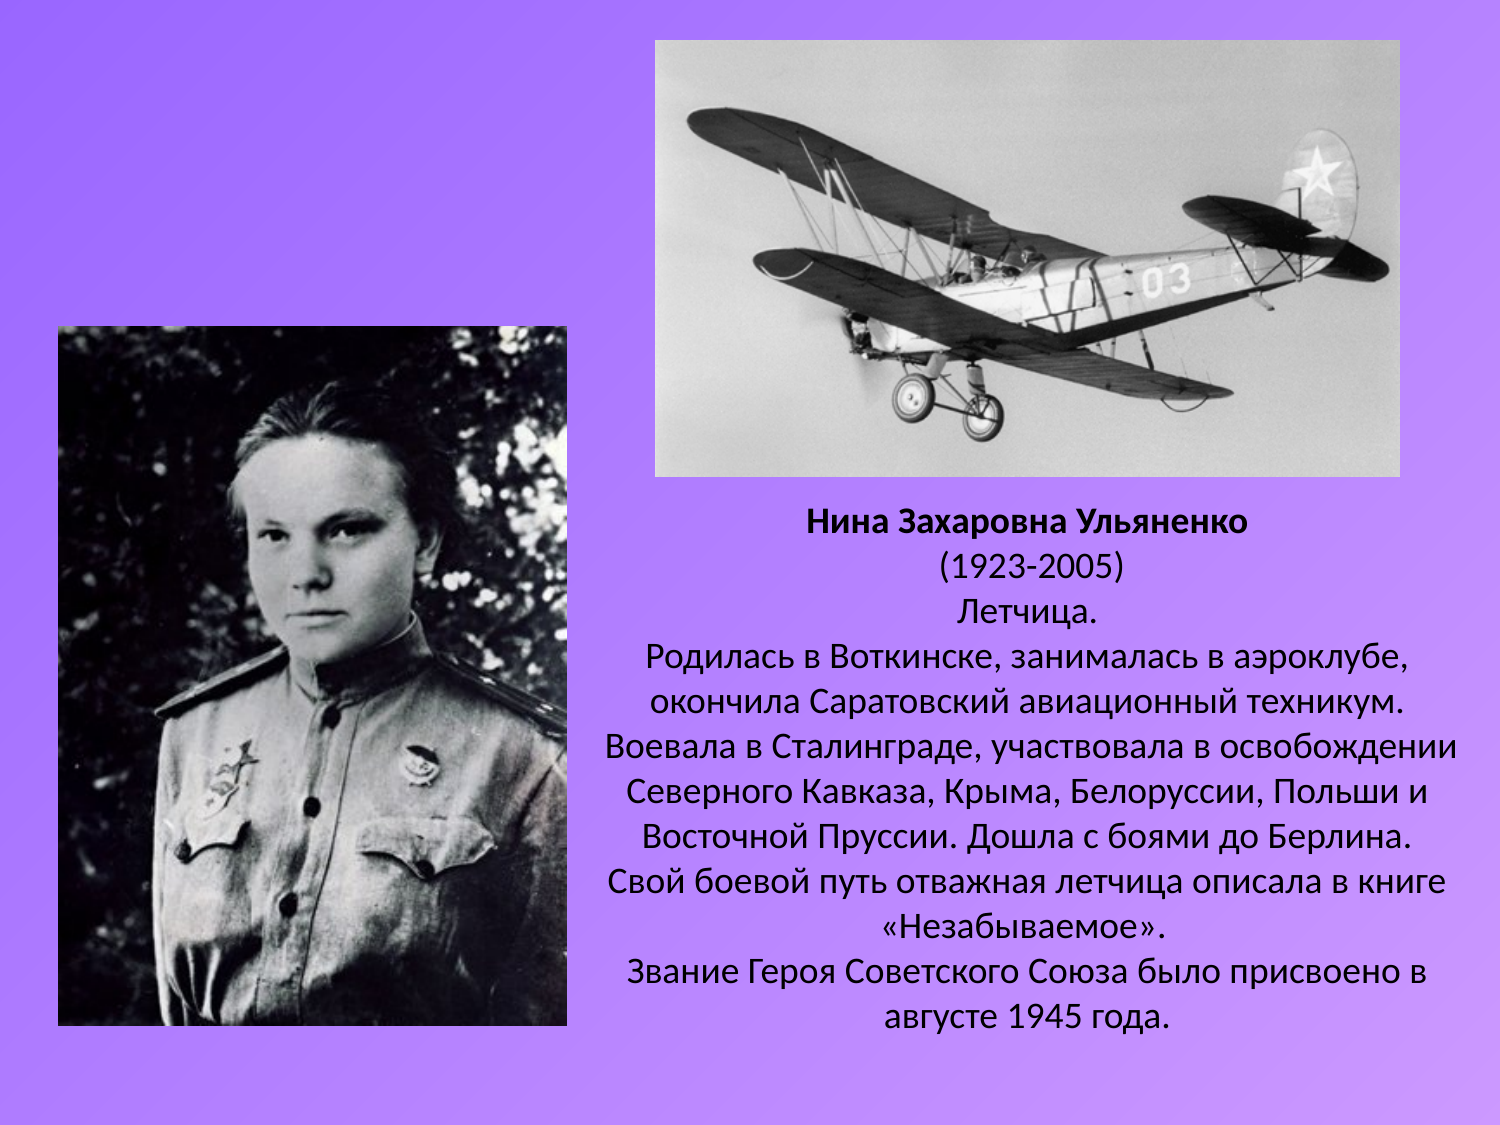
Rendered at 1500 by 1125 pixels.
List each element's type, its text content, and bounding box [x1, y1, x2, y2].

picture [655, 40, 1400, 478]
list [57, 326, 567, 1027]
text_box Нина Захаровна Ульяненко (1923-2005) Летчица. Родилась в Воткинске, занималась в аэроклубе, окончила Саратовский авиационный техникум. Воевала в Сталинграде, участвовала в освобождении Северного Кавказа, Крыма, Белоруссии, Польши и Восточной Пруссии. Дошла с боями до Берлина. Свой боевой путь отважная летчица описала в книге «Незабываемое». Звание Героя Советского Союза было присвоено в августе 1945 года. [560, 488, 1495, 1043]
